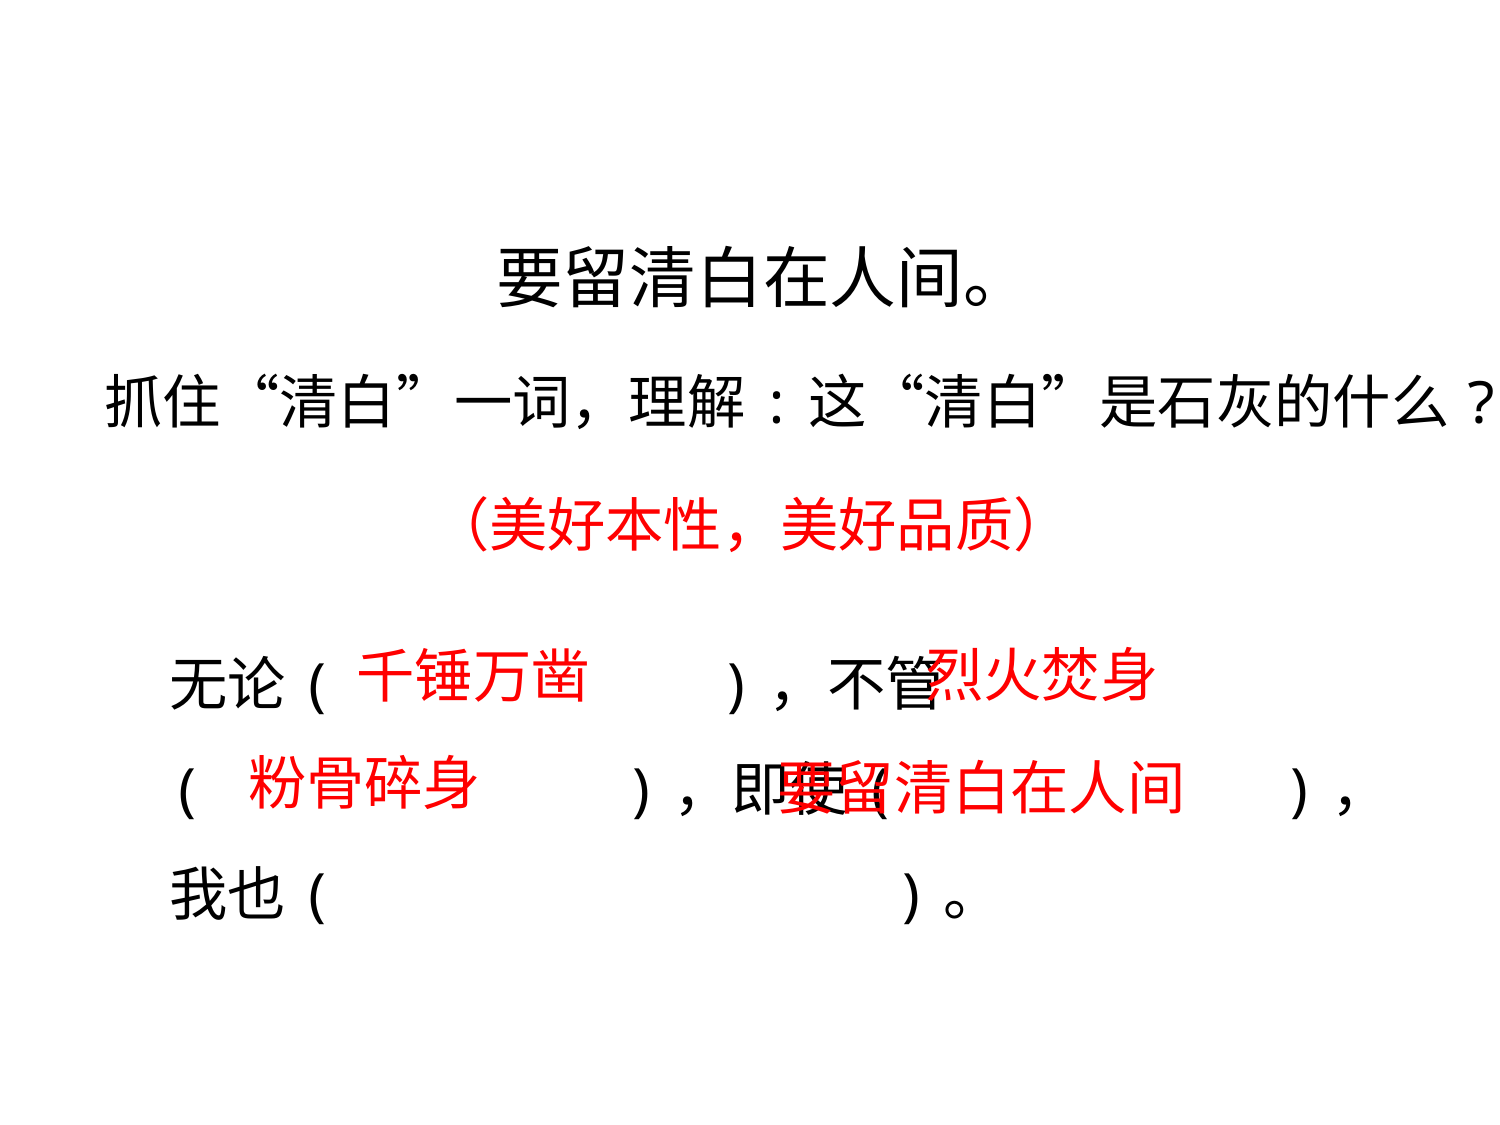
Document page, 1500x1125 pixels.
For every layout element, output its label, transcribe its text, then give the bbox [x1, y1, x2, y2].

text_box 抓住“清白”一词，理解:这“清白”是石灰的什么? [49, 357, 1476, 443]
text_box 粉骨碎身 [233, 738, 503, 824]
text_box （美好本性，美好品质） [416, 480, 1087, 565]
text_box 千锤万凿 [342, 632, 611, 717]
text_box 要留清白在人间 [762, 709, 1229, 829]
text_box 无论( )，不管( )，即使( )，我也( )。 [154, 605, 1442, 935]
text_box 烈火焚身 [910, 630, 1186, 709]
text_box 要留清白在人间。 [481, 228, 1045, 324]
